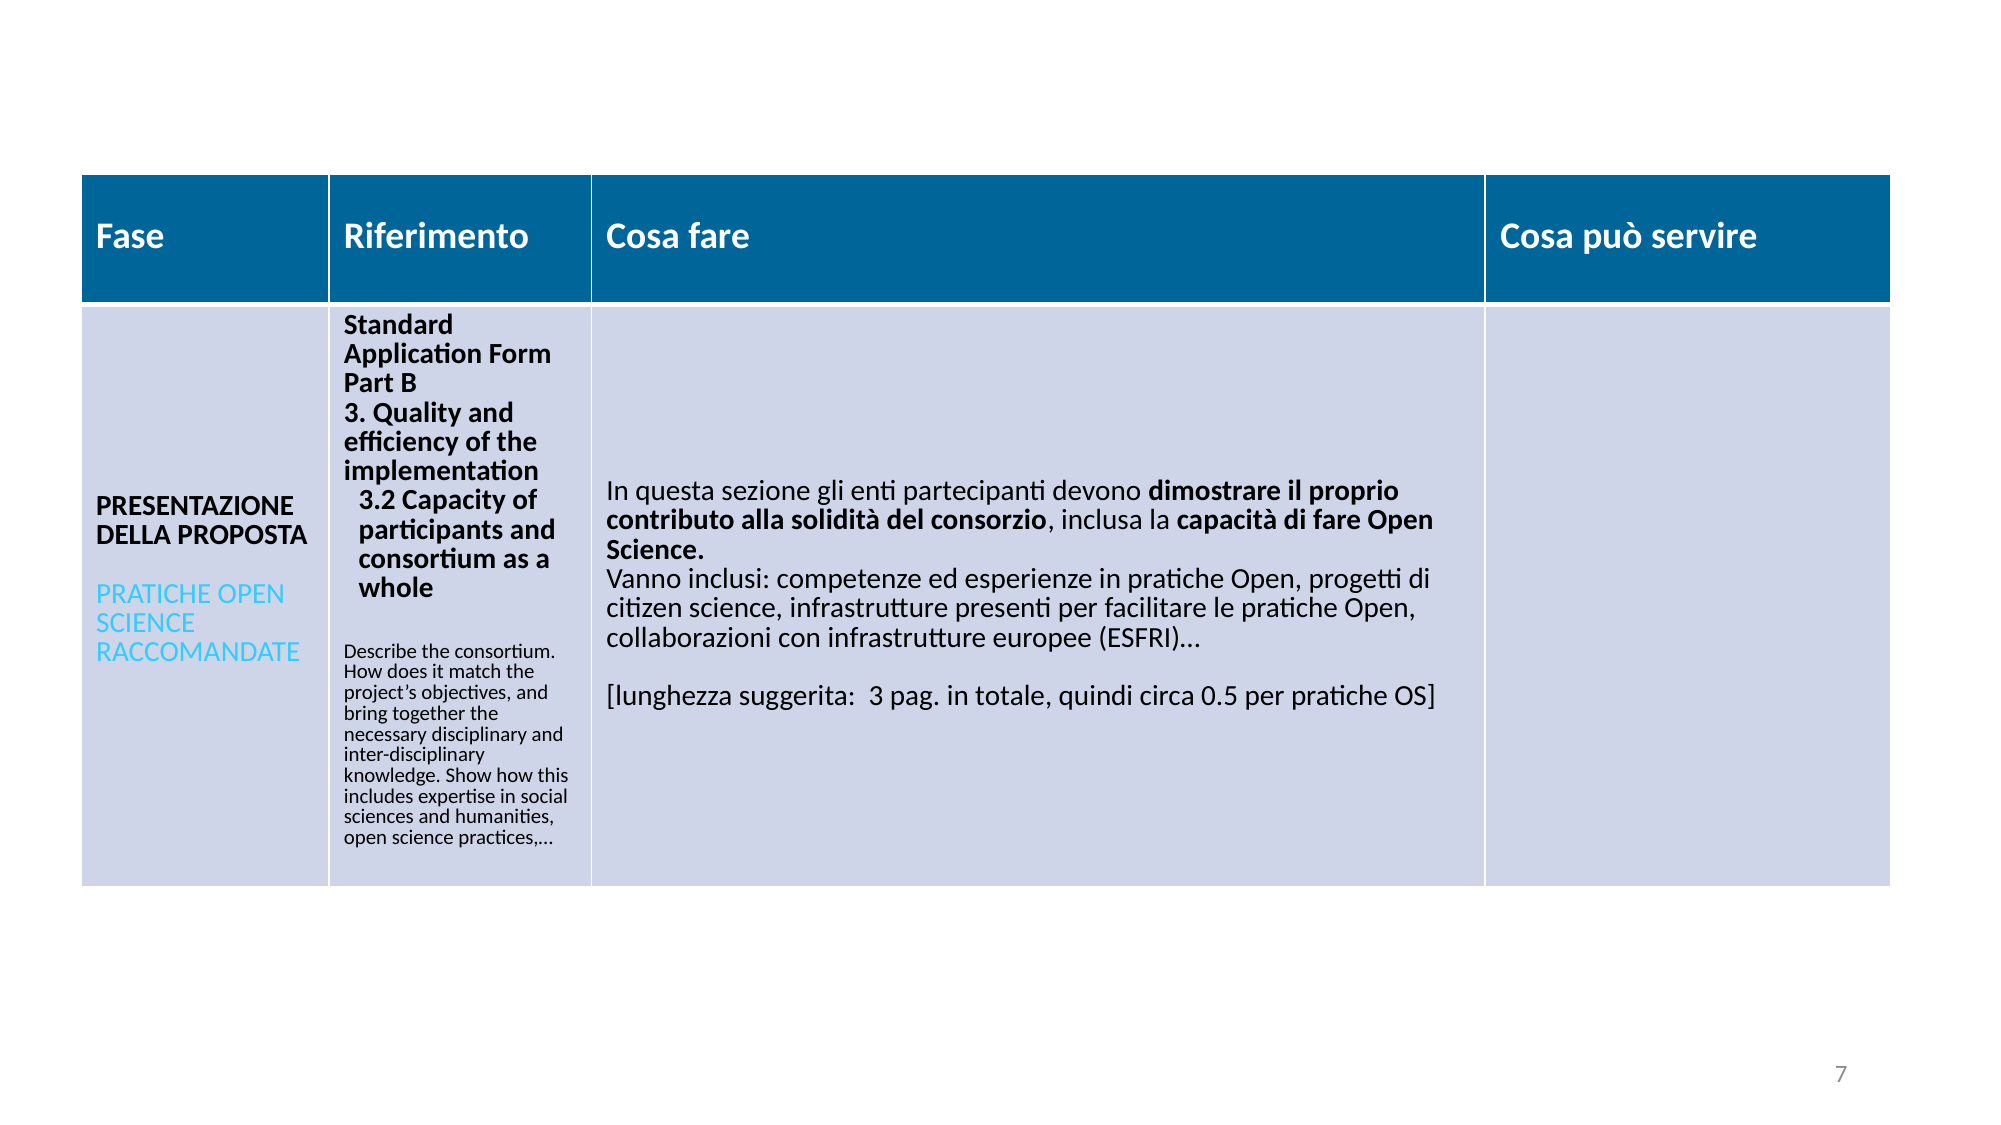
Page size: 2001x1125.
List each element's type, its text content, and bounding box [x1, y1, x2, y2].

table_cell [1486, 307, 1890, 886]
table_cell In questa sezione gli enti partecipanti devono dimostrare il proprio contributo alla solidità del consorzio, inclusa la capacità di fare Open Science. Vanno inclusi: competenze ed esperienze in pratiche Open, progetti di citizen science, infrastrutture presenti per facilitare le pratiche Open, collaborazioni con infrastrutture europee (ESFRI)… [lunghezza suggerita: 3 pag. in totale, quindi circa 0.5 per pratiche OS] [592, 307, 1484, 886]
table_header Cosa fare [592, 175, 1484, 302]
table_header Riferimento [330, 175, 591, 302]
slide_number 7 [1412, 1042, 1863, 1103]
table_header Fase [82, 175, 328, 302]
table_cell Standard Application Form Part B 3. Quality and efficiency of the implementation 3.2 Capacity of participants and consortium as a whole Describe the consortium. How does it match the project’s objectives, and bring together the necessary disciplinary and inter-disciplinary knowledge. Show how this includes expertise in social sciences and humanities, open science practices,… [330, 307, 591, 886]
table_cell PRESENTAZIONE DELLA PROPOSTA PRATICHE OPEN SCIENCE RACCOMANDATE [82, 307, 328, 886]
table_header Cosa può servire [1486, 175, 1890, 302]
